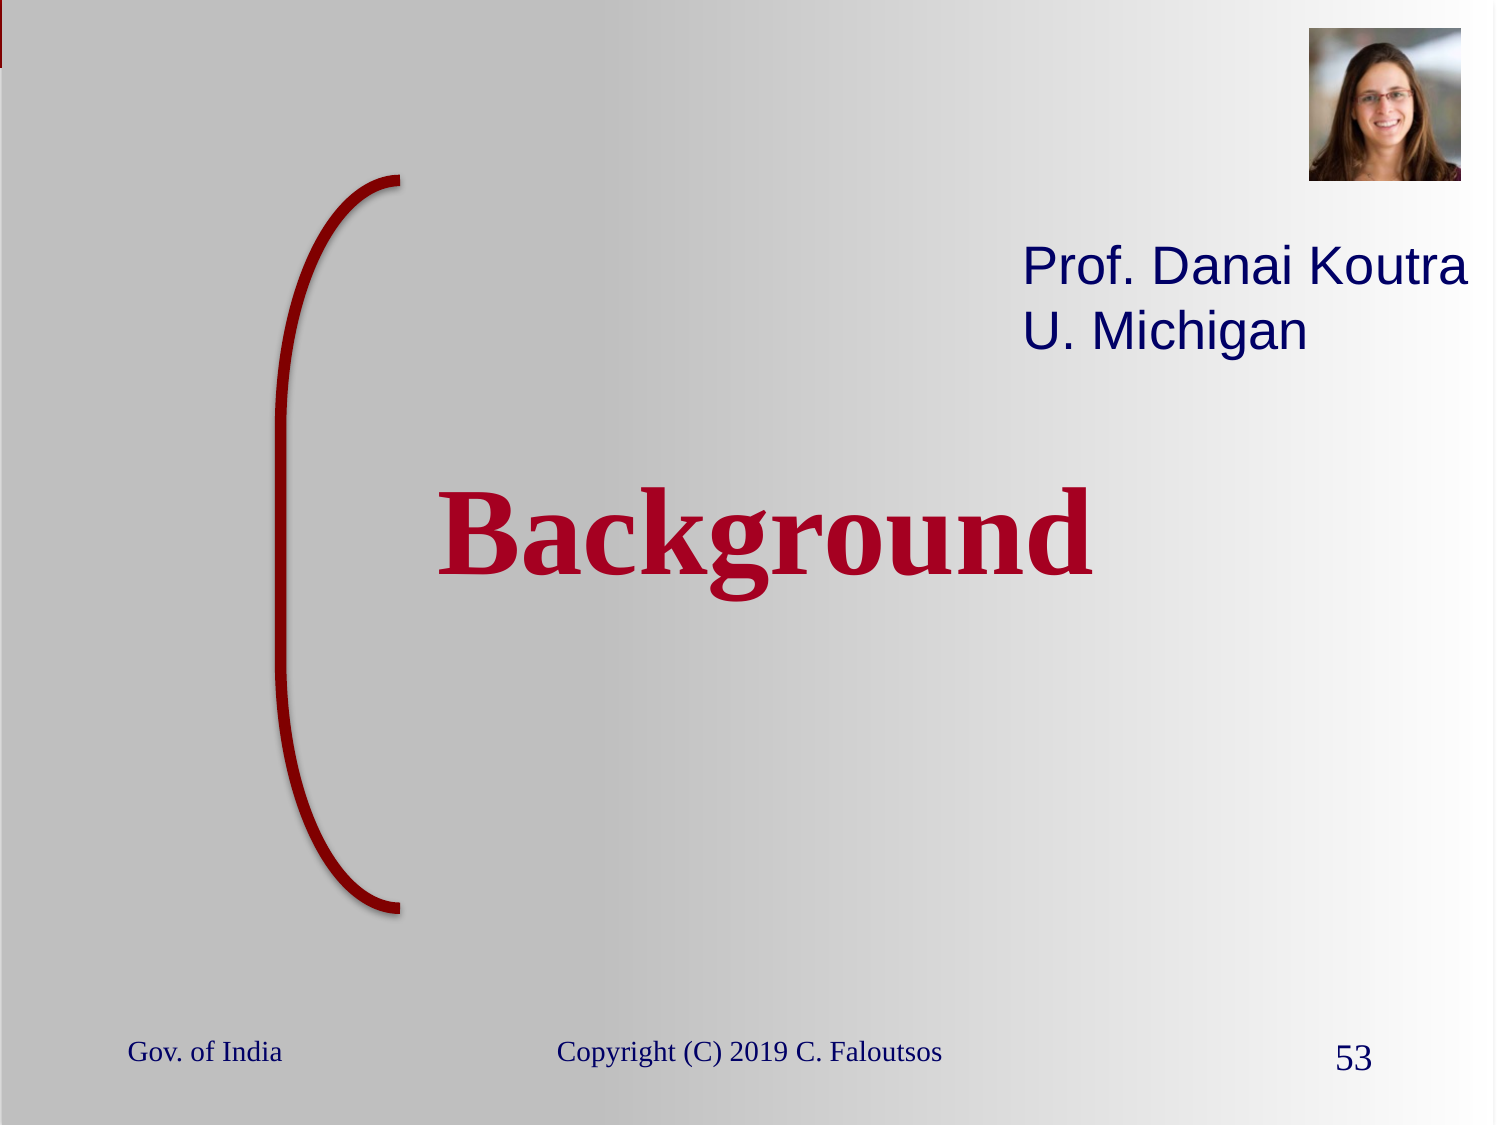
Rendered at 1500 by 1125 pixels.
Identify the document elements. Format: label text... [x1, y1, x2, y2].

picture [1309, 28, 1462, 181]
title Background [1001, 430, 1358, 619]
text_box [1, 0, 1494, 1125]
text_box [75, 124, 1001, 1042]
slide_number 53 [1074, 1024, 1388, 1101]
text_box Prof. Danai Koutra U. Michigan [1007, 223, 1485, 368]
text_box [278, 178, 401, 911]
footer Copyright (C) 2019 C. Faloutsos [512, 1024, 988, 1101]
slide_number Gov. of India [112, 1024, 426, 1101]
